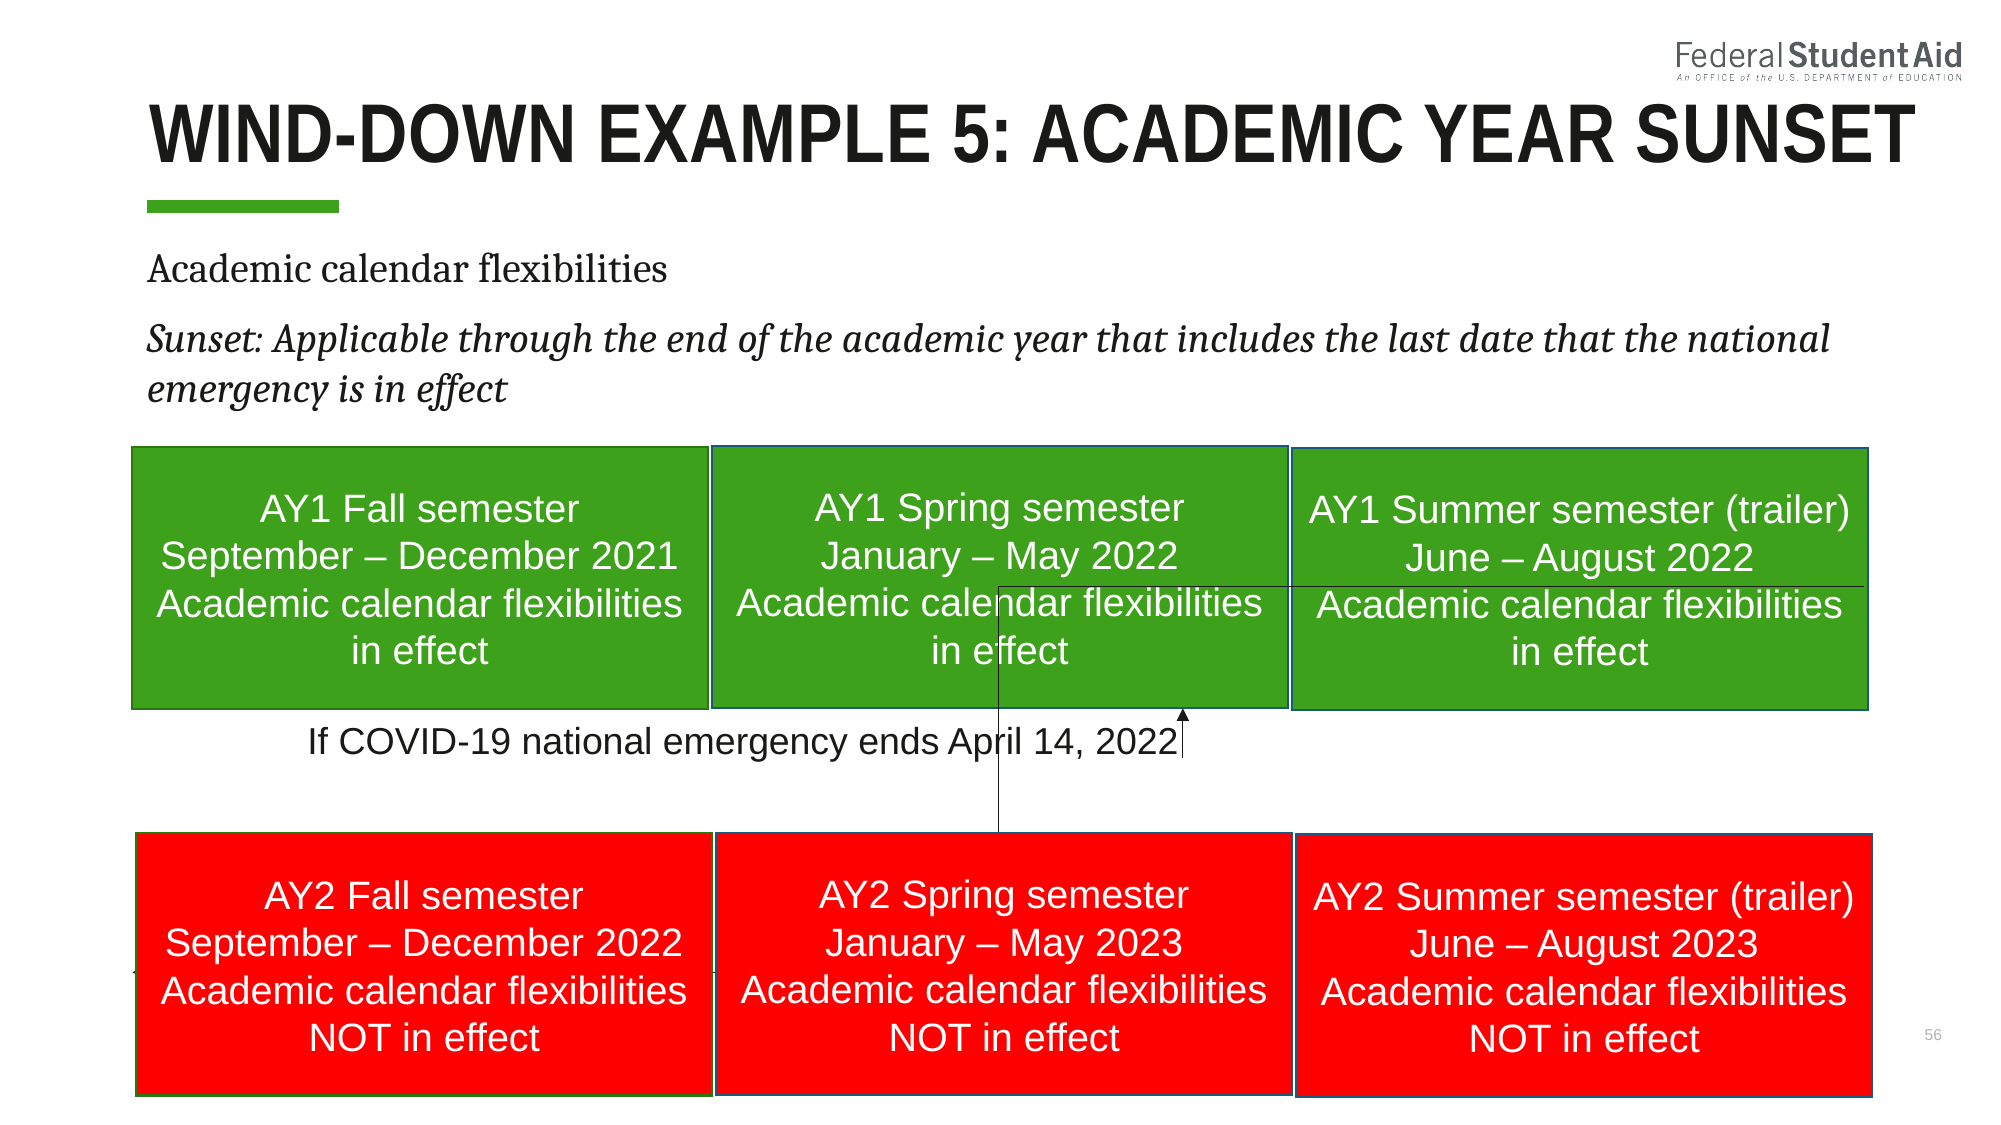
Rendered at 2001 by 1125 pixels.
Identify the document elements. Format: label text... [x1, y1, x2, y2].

text_box AY1 Fall semester September – December 2021 Academic calendar flexibilities in effect [131, 446, 709, 710]
slide_number 56 [1924, 1024, 1991, 1076]
text_box AY2 Spring semester January – May 2023 Academic calendar flexibilities NOT in effect [715, 973, 1293, 1096]
picture [1651, 16, 1986, 106]
text_box AY2 Summer semester (trailer) June – August 2023 Academic calendar flexibilities NOT in effect [1295, 833, 1873, 1098]
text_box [132, 586, 1864, 973]
title Wind-down example 5: academic year sunset [149, 57, 1954, 189]
text_box AY1 Spring semester January – May 2022 Academic calendar flexibilities in effect [711, 445, 1289, 586]
text_box Academic calendar flexibilities Sunset: Applicable through the end of the academic year that includes the last date that the national emergency is in effect [132, 233, 1868, 418]
text_box AY1 Summer semester (trailer) June – August 2022 Academic calendar flexibilities in effect [1291, 447, 1869, 711]
text_box AY2 Fall semester September – December 2022 Academic calendar flexibilities NOT in effect [135, 973, 713, 1097]
